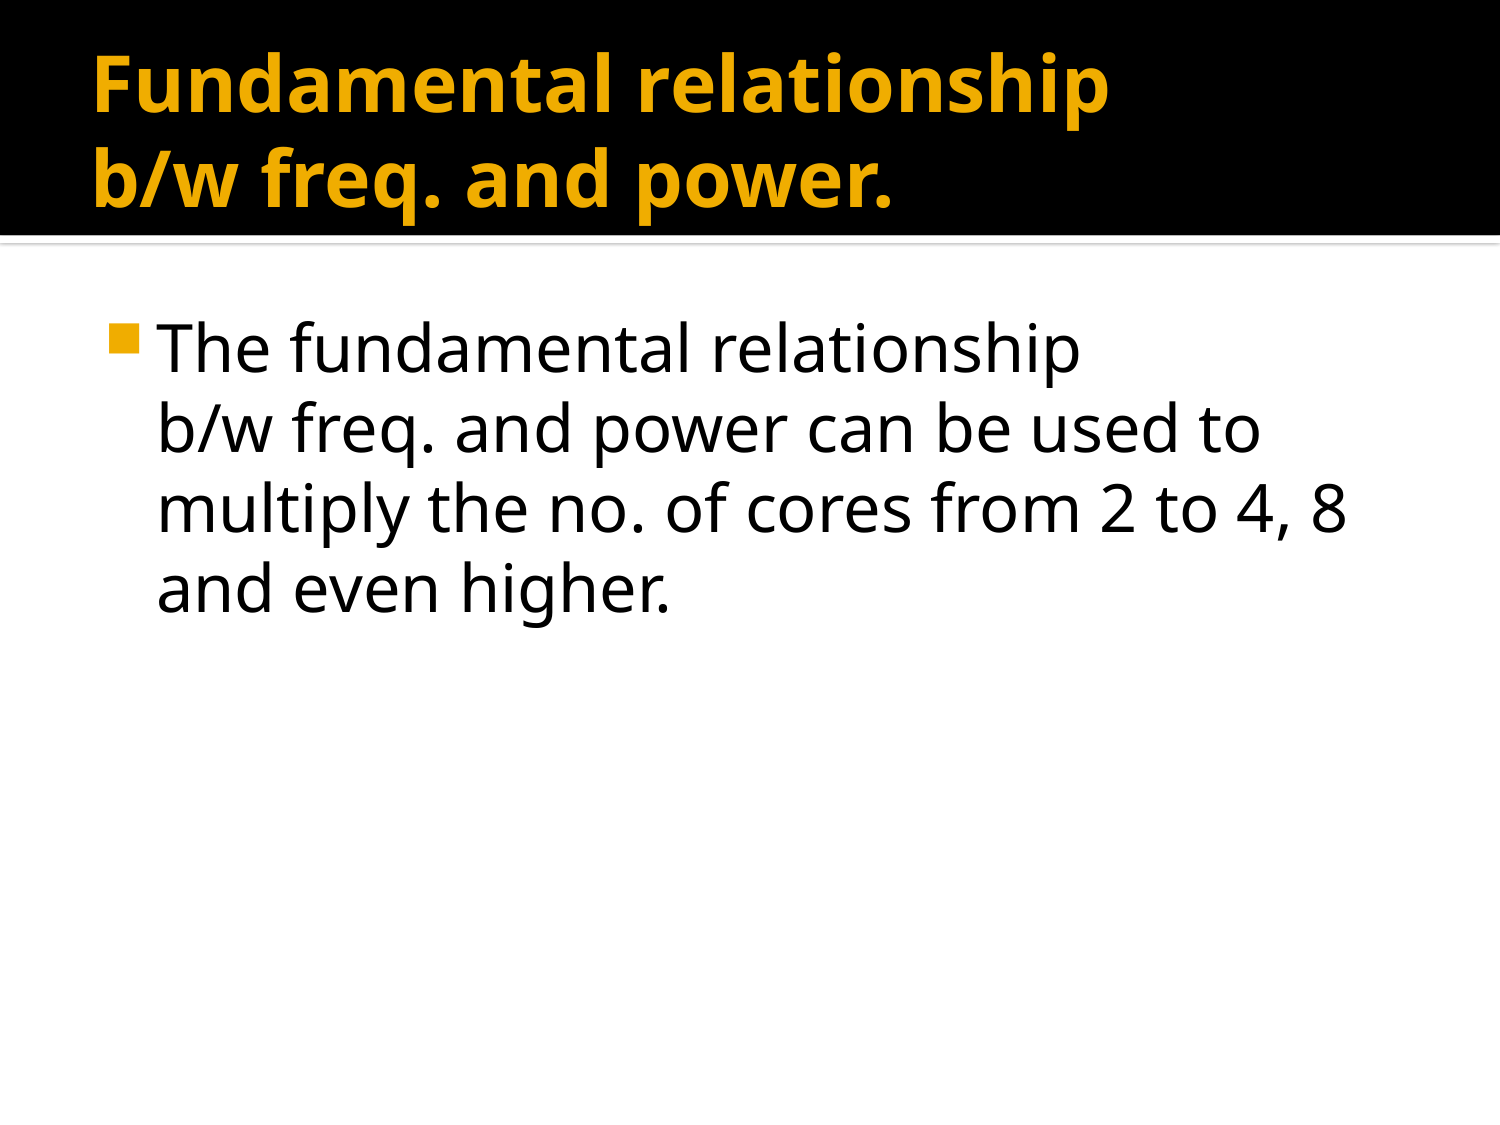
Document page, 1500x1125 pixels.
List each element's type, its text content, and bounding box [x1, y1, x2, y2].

list The fundamental relationship b/w freq. and power can be used to multiply the no. of cores from 2 to 4, 8 and even higher. [75, 291, 1425, 1050]
title Fundamental relationship b/w freq. and power. [75, 25, 1425, 231]
